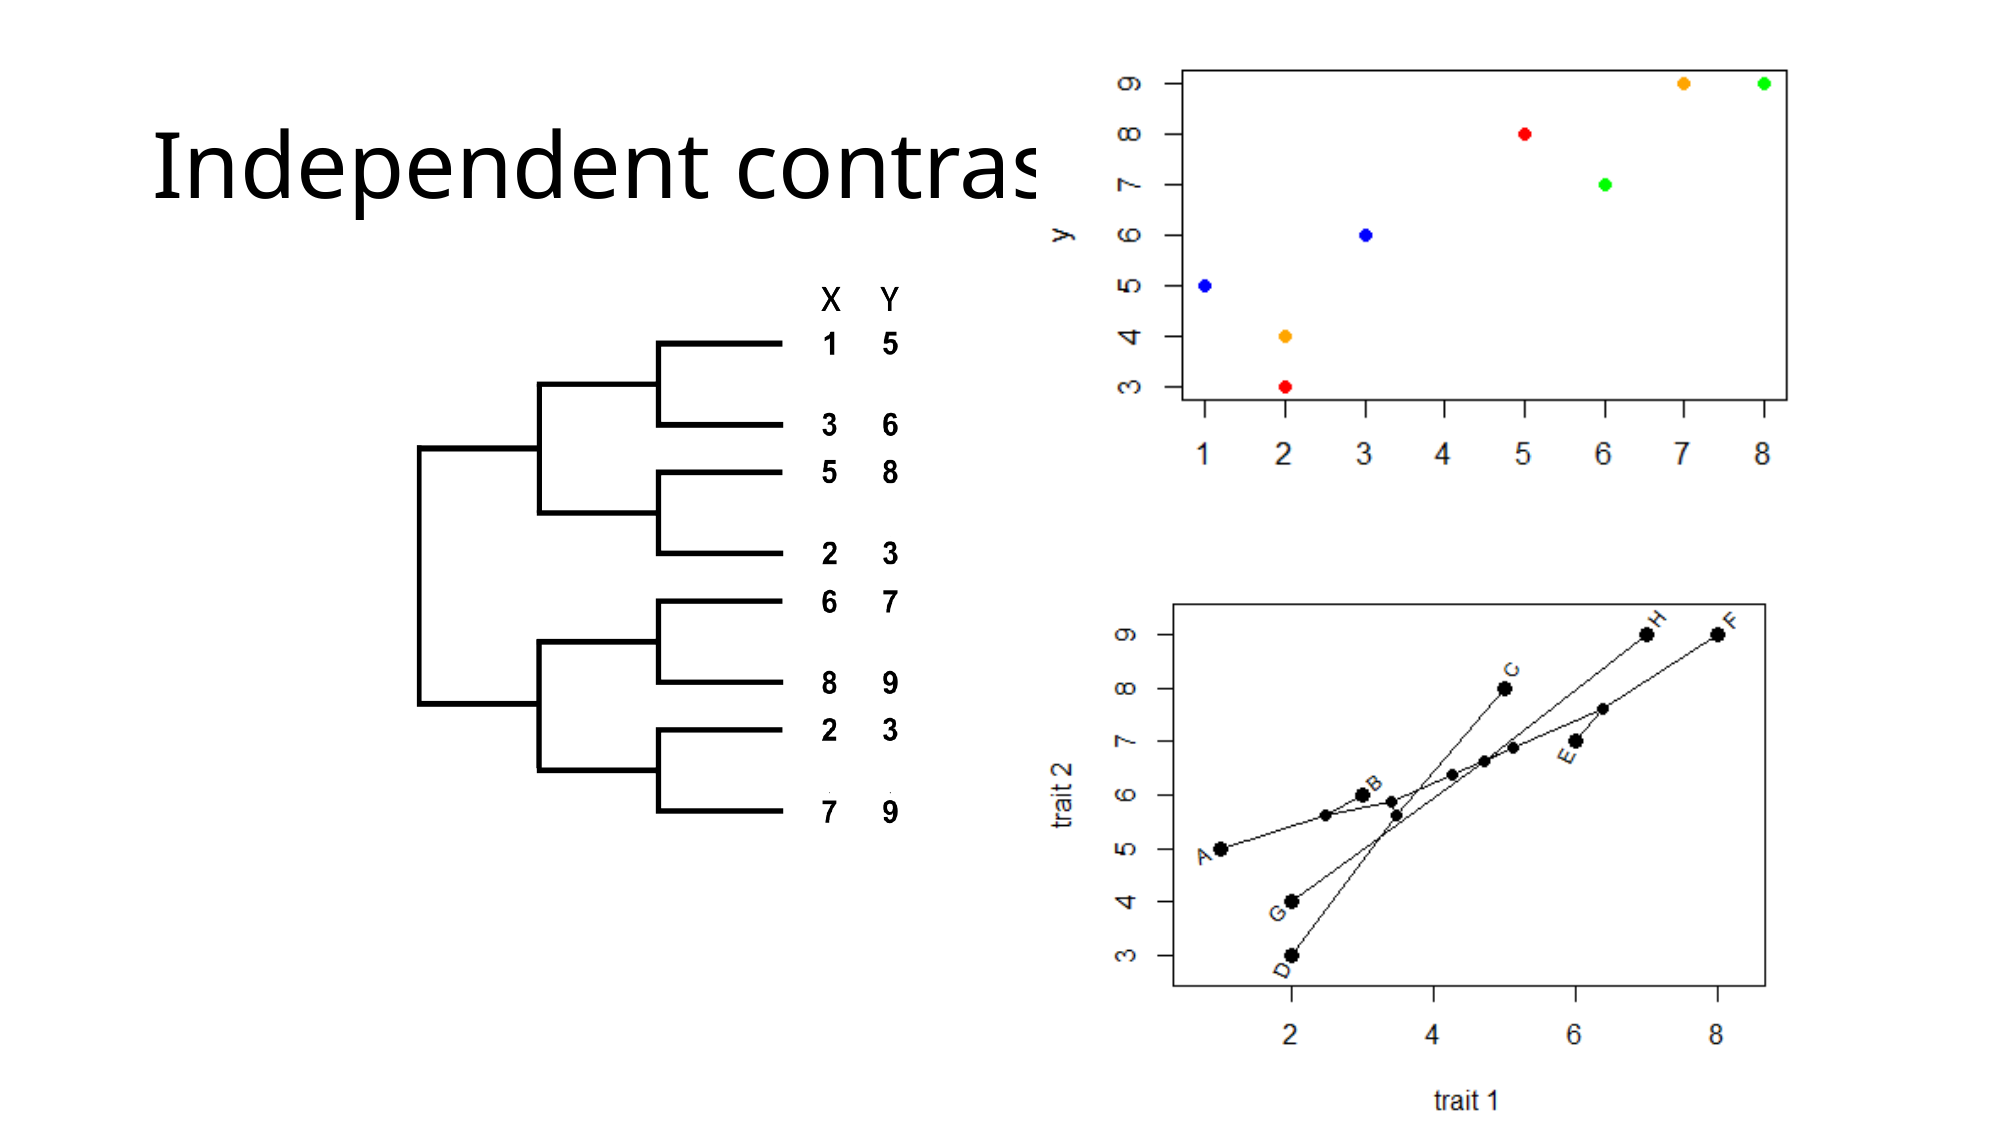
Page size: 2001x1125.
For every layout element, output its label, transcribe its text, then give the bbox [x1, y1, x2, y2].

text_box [416, 266, 1007, 898]
picture [1036, 0, 1863, 1125]
title Independent contrasts [137, 59, 1036, 278]
